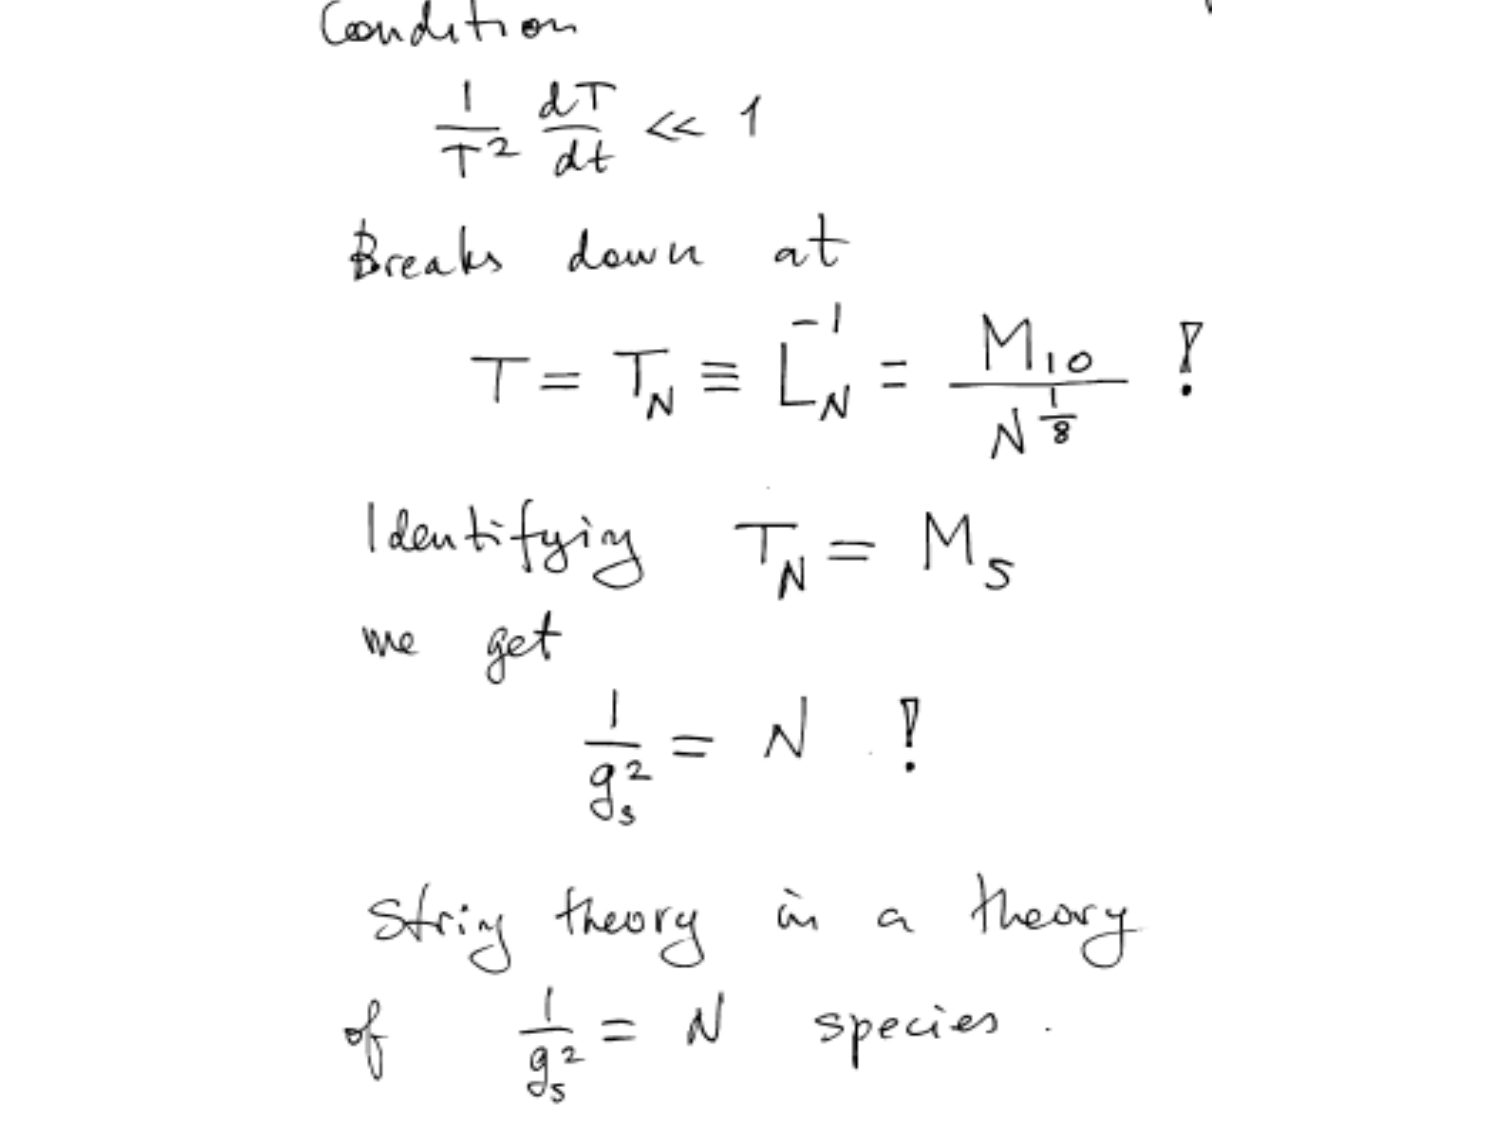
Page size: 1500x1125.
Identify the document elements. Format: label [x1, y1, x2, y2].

picture [312, 0, 1212, 1125]
